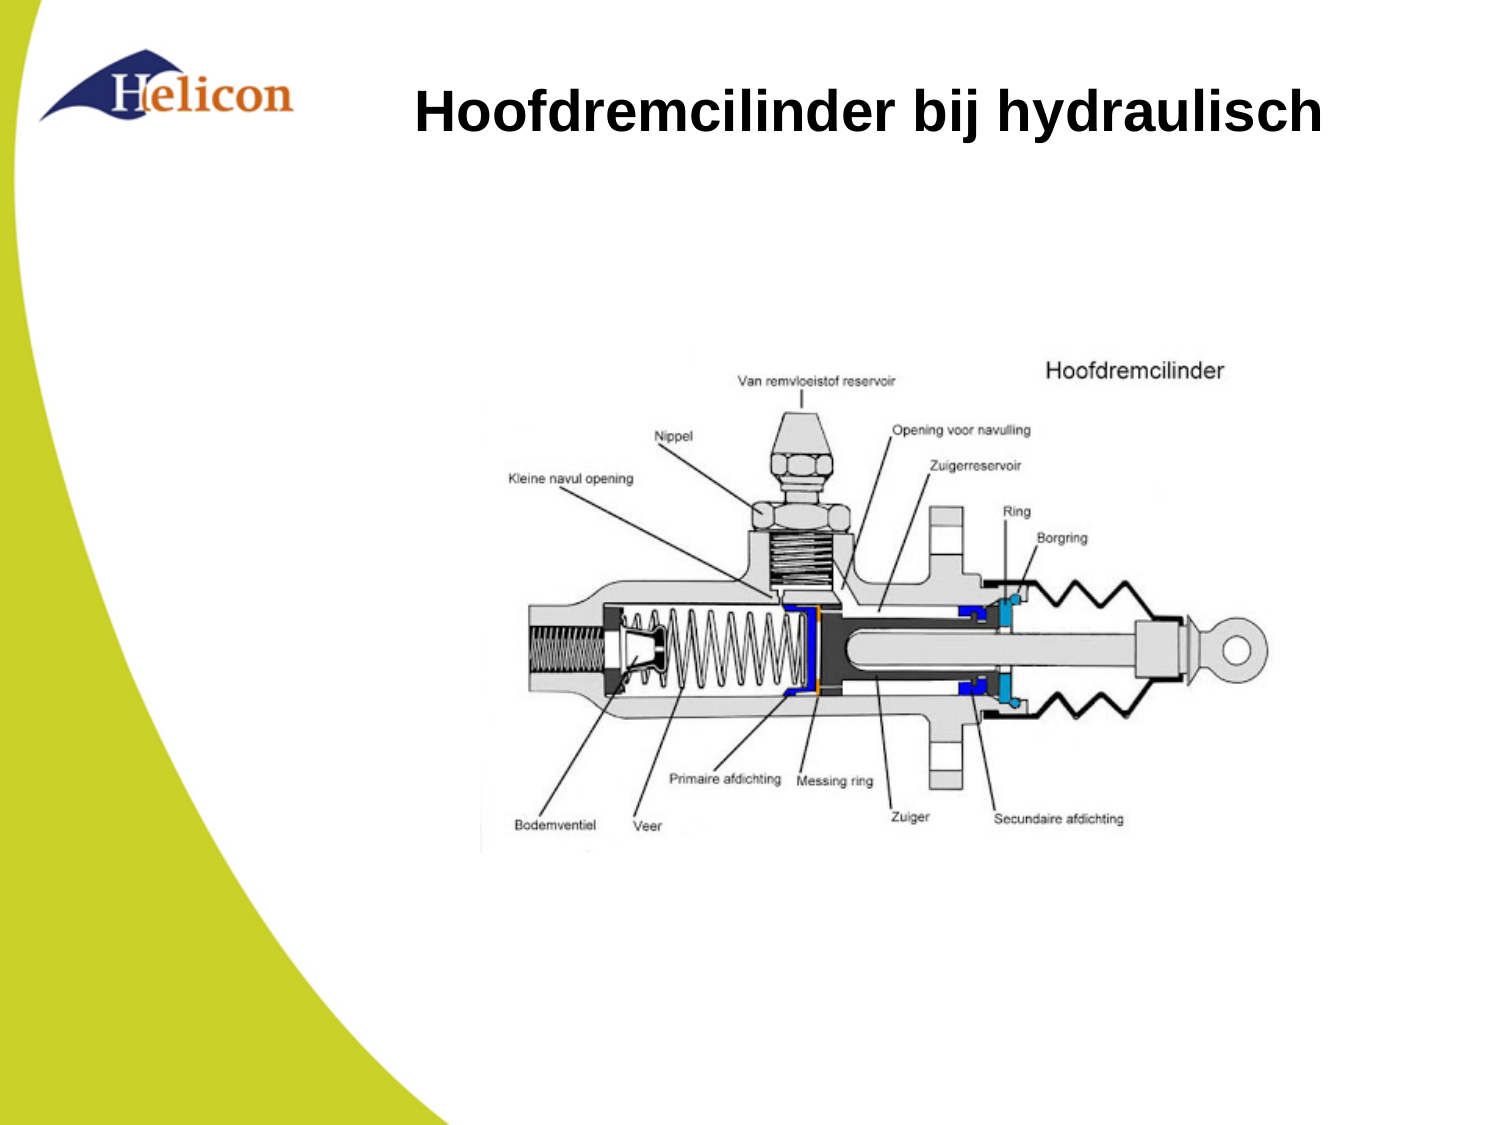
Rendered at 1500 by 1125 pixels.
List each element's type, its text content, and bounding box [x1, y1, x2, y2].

title Hoofdremcilinder bij hydraulisch [324, 54, 1415, 161]
picture [0, 0, 1500, 1125]
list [480, 348, 1281, 853]
